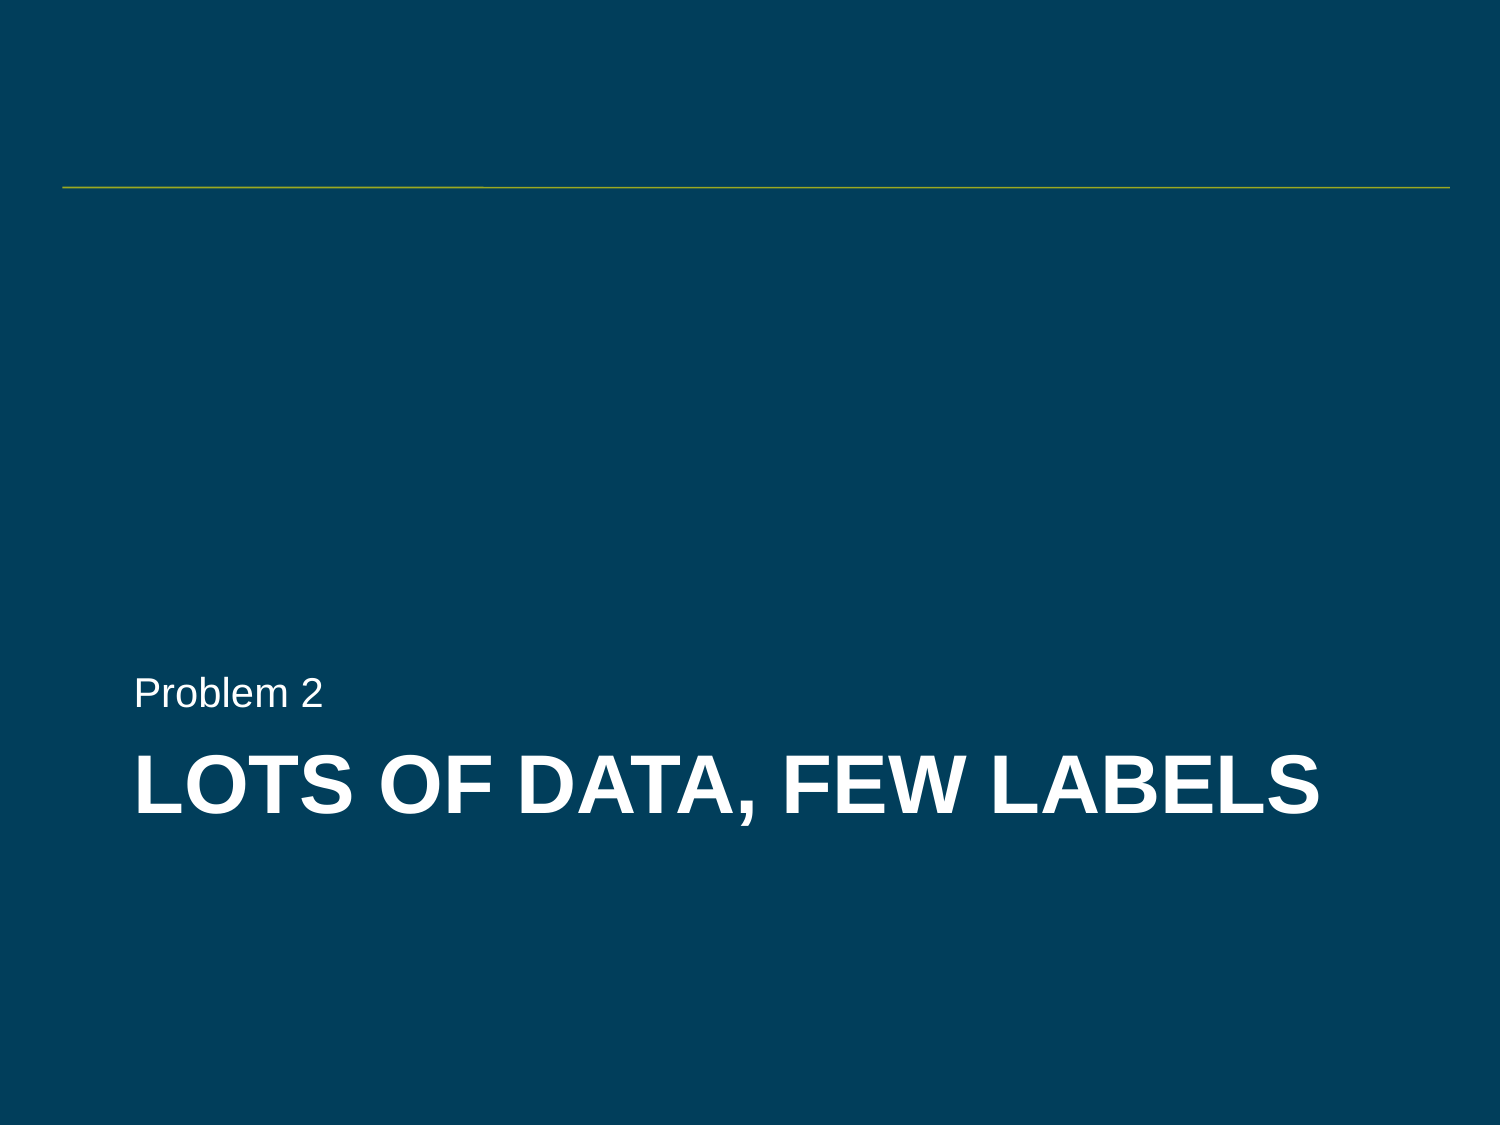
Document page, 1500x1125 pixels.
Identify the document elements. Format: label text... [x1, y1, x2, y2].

title Lots of data, few labels [118, 724, 1394, 947]
list Problem 2 [118, 476, 1394, 724]
